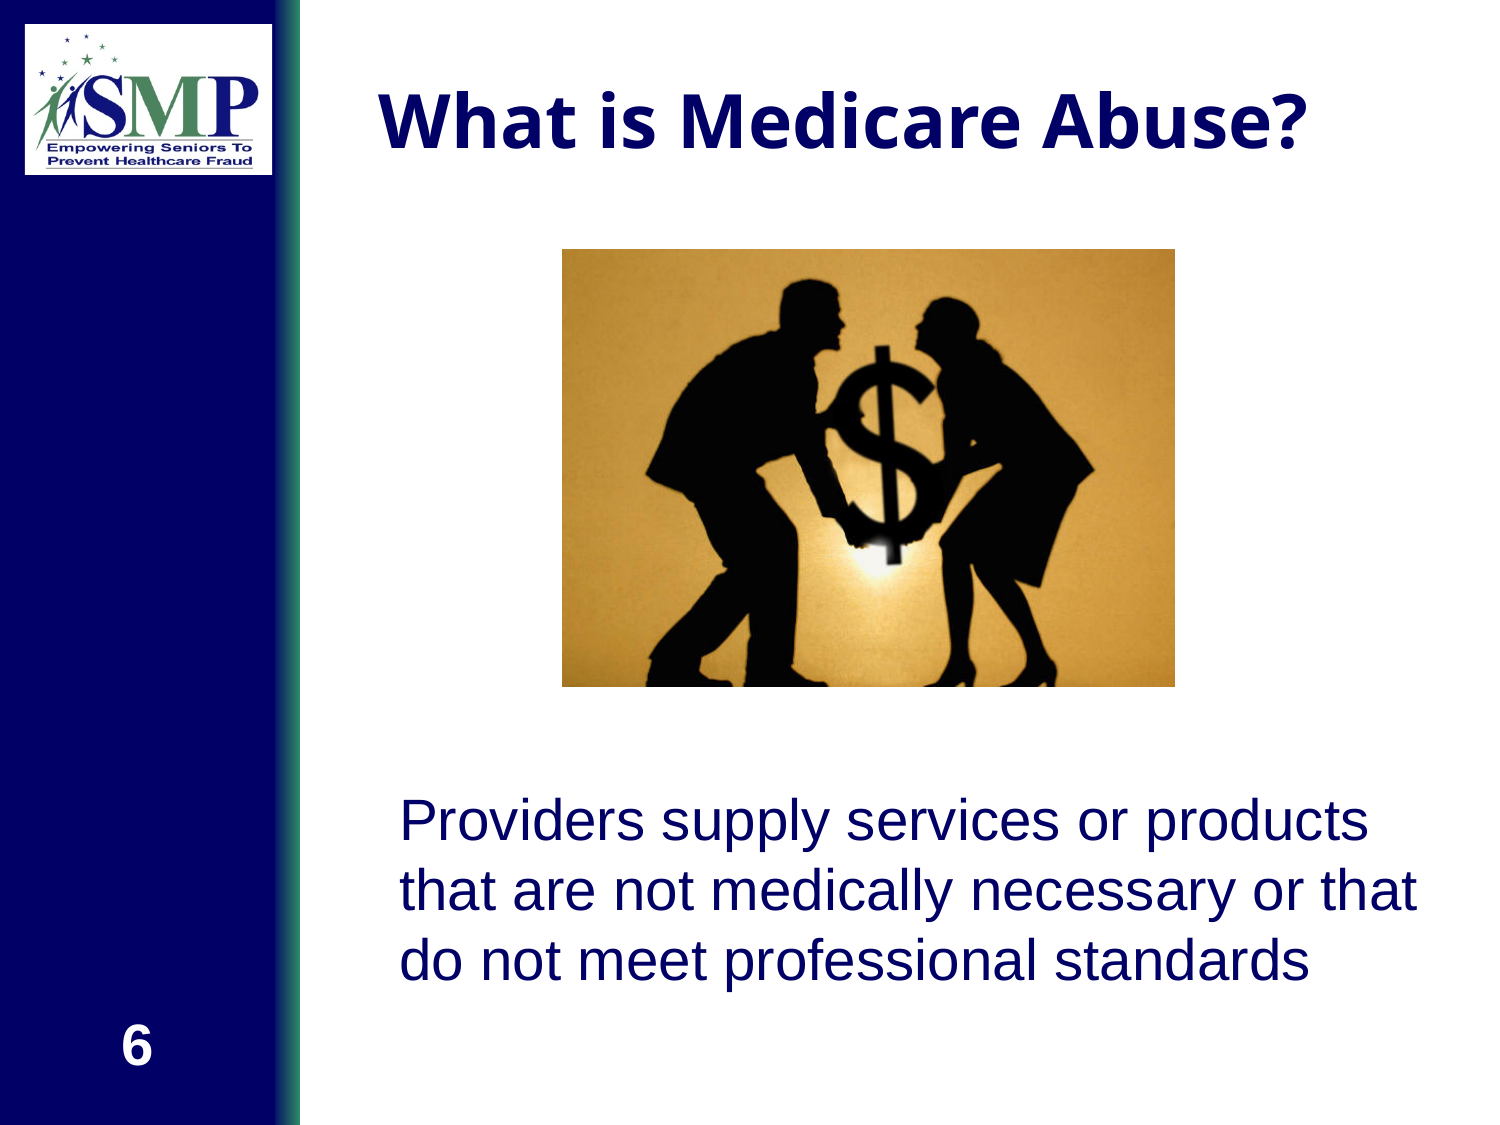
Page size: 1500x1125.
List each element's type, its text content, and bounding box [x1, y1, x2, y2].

slide_number 6 [0, 999, 276, 1076]
picture [562, 249, 1176, 688]
title What is Medicare Abuse? [300, 24, 1388, 213]
text_box Providers supply services or products that are not medically necessary or that do not meet professional standards [337, 774, 1450, 1038]
picture [24, 24, 273, 175]
